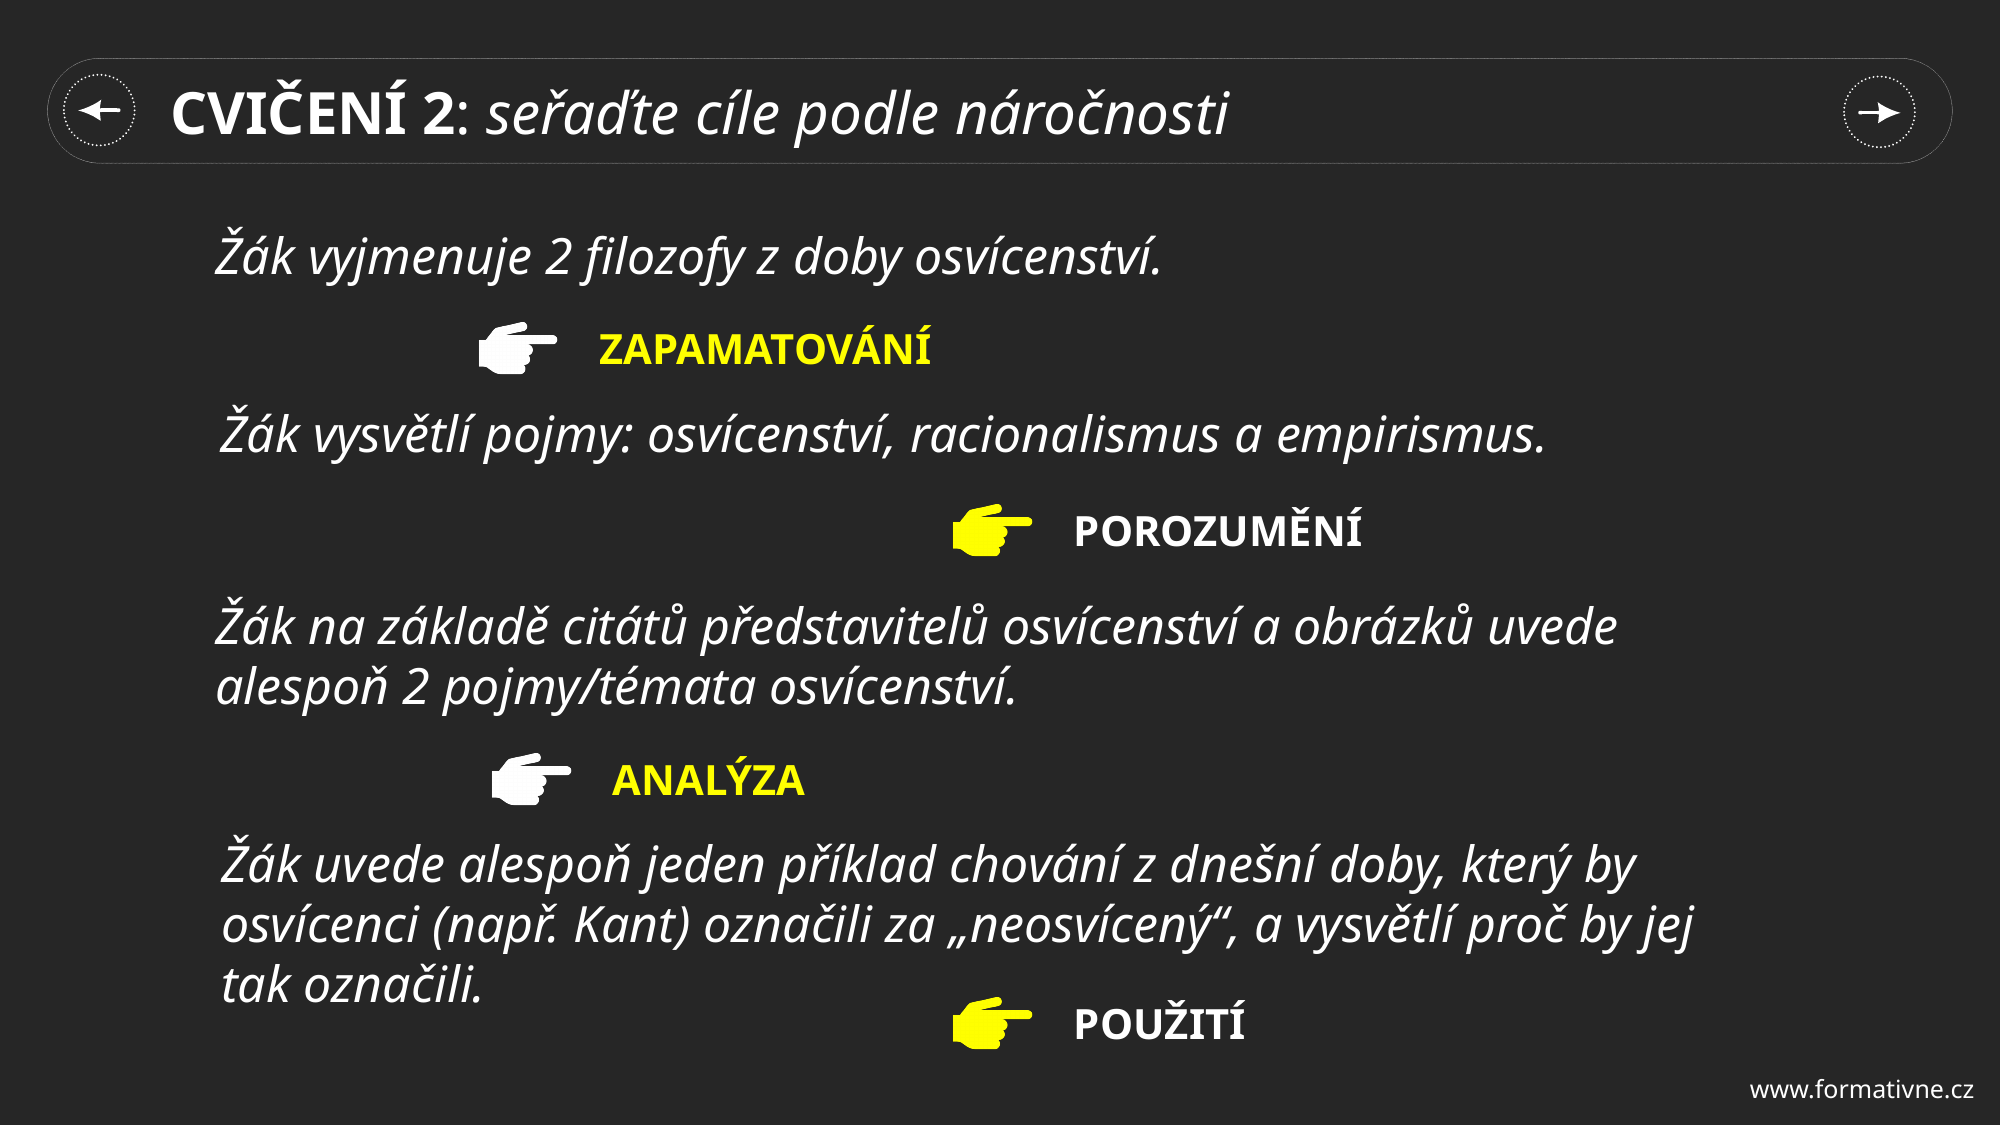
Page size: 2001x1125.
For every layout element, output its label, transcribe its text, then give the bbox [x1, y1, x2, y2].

text_box Žák na základě citátů představitelů osvícenství a obrázků uvede alespoň 2 pojmy/témata osvícenství. [200, 587, 1787, 722]
picture [947, 978, 1038, 1068]
text_box ZAPAMATOVÁNÍ [584, 315, 1015, 381]
picture [947, 485, 1038, 575]
text_box POROZUMĚNÍ [1059, 497, 1489, 563]
text_box CVIČENÍ 2: seřaďte cíle podle náročnosti [155, 68, 1736, 154]
text_box [46, 57, 1954, 165]
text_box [63, 74, 135, 146]
text_box POUŽITÍ [1059, 990, 1489, 1056]
picture [486, 734, 577, 824]
text_box Žák vysvětlí pojmy: osvícenství, racionalismus a empirismus. [205, 395, 1818, 471]
text_box [1843, 75, 1916, 149]
text_box ANALÝZA [598, 746, 1028, 812]
text_box www.formativne.cz [508, 1066, 1990, 1112]
text_box Žák uvede alespoň jeden příklad chování z dnešní doby, který by osvícenci (např. Kant) označili za „neosvícený“, a vysvětlí proč by jej tak označili. [206, 824, 1769, 1020]
text_box Žák vyjmenuje 2 filozofy z doby osvícenství. [200, 217, 1696, 292]
picture [1858, 101, 1901, 124]
picture [473, 303, 563, 393]
